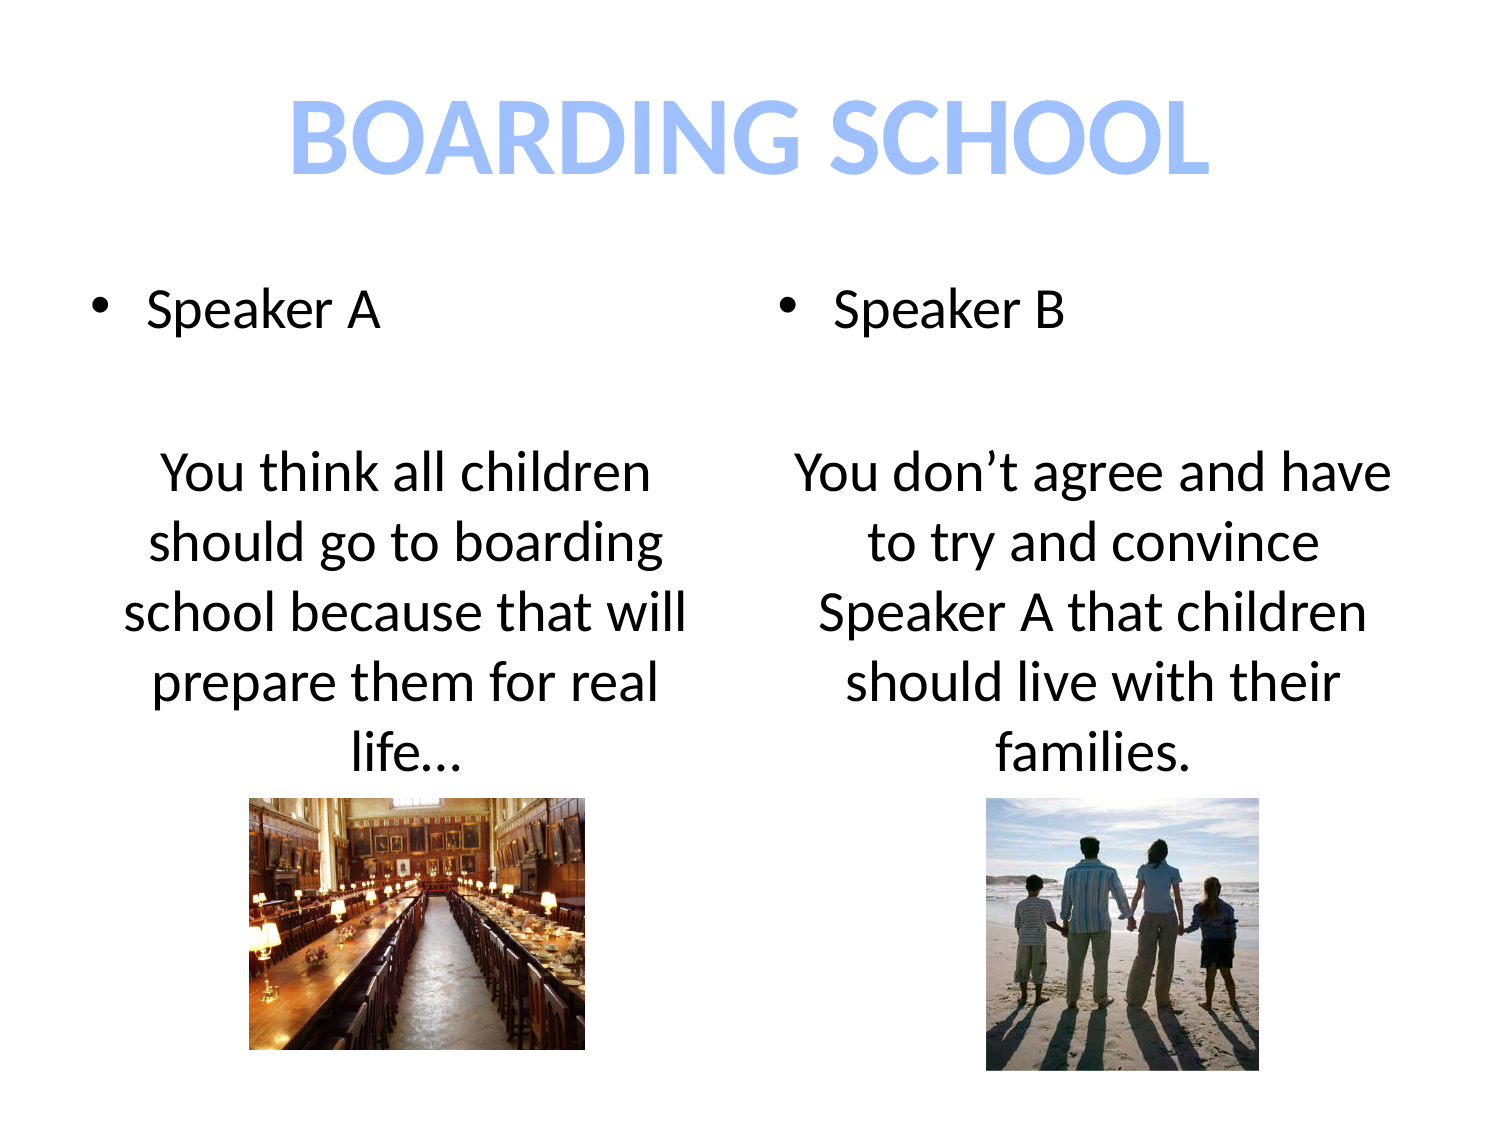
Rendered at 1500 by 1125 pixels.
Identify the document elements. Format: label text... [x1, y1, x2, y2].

list Speaker B You don’t agree and have to try and convince Speaker A that children should live with their families. [762, 262, 1425, 1005]
list Speaker A You think all children should go to boarding school because that will prepare them for real life… [75, 262, 738, 1005]
text_box BOARDING SCHOOL [272, 54, 1228, 205]
picture [986, 798, 1259, 1071]
picture [249, 798, 585, 1050]
